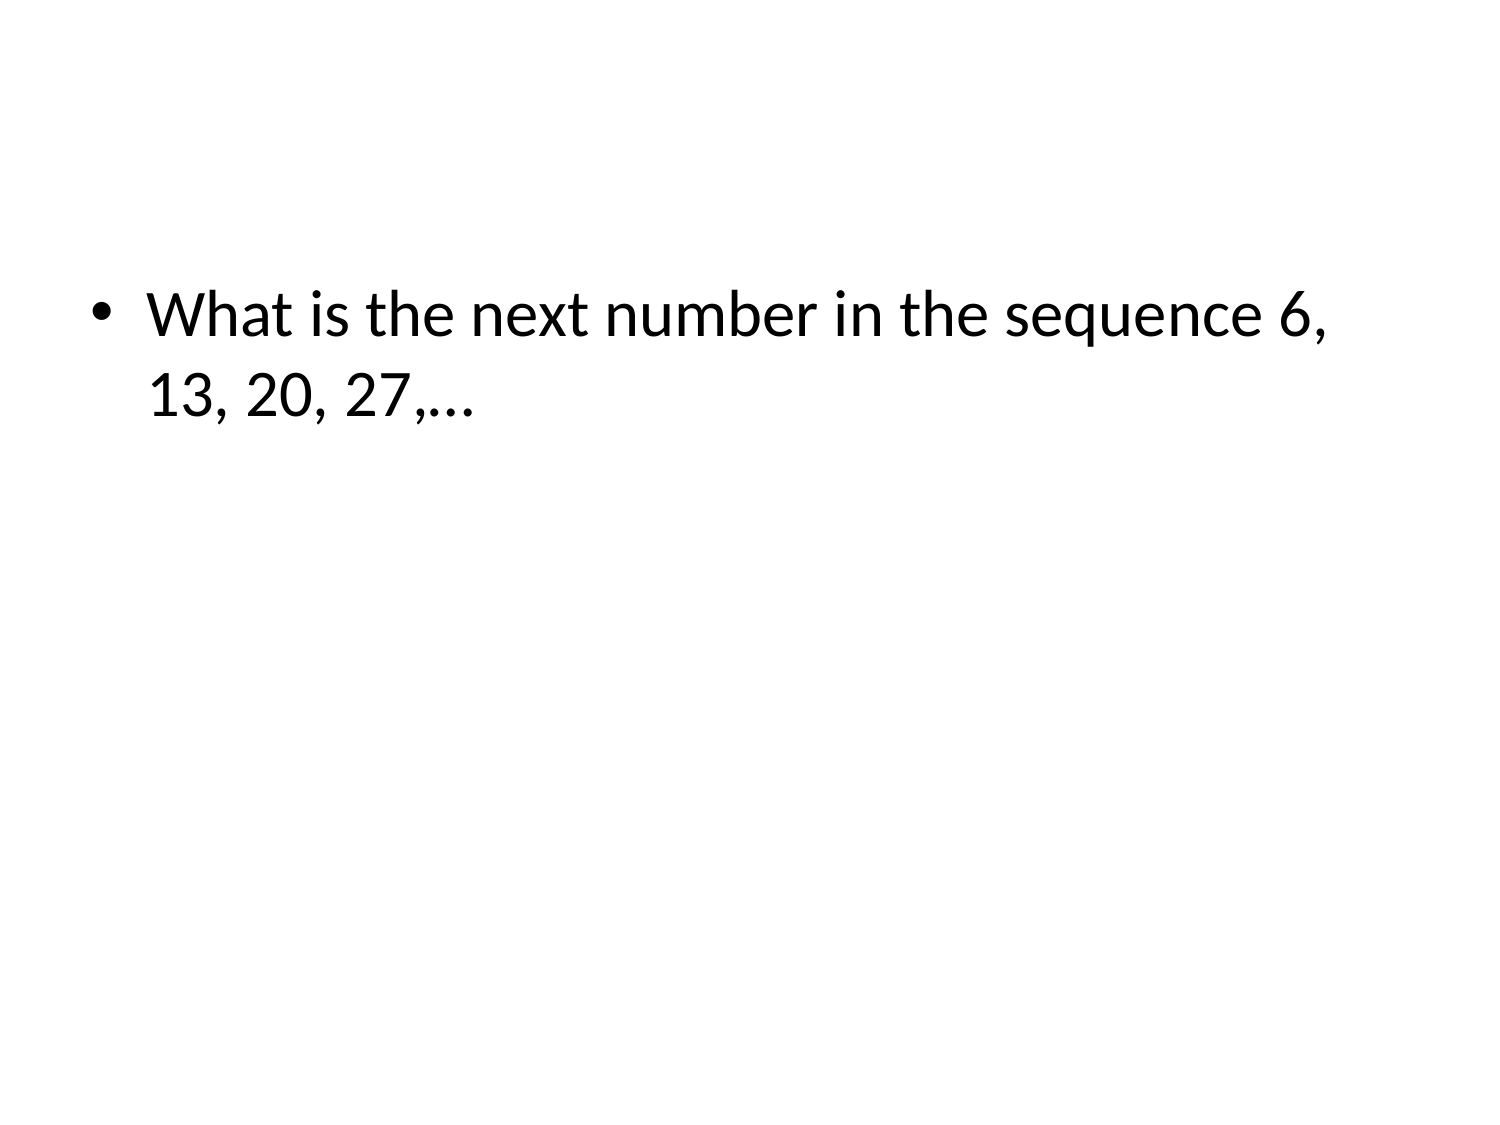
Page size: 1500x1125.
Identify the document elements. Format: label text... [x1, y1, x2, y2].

list What is the next number in the sequence 6, 13, 20, 27,… [75, 262, 1425, 1005]
